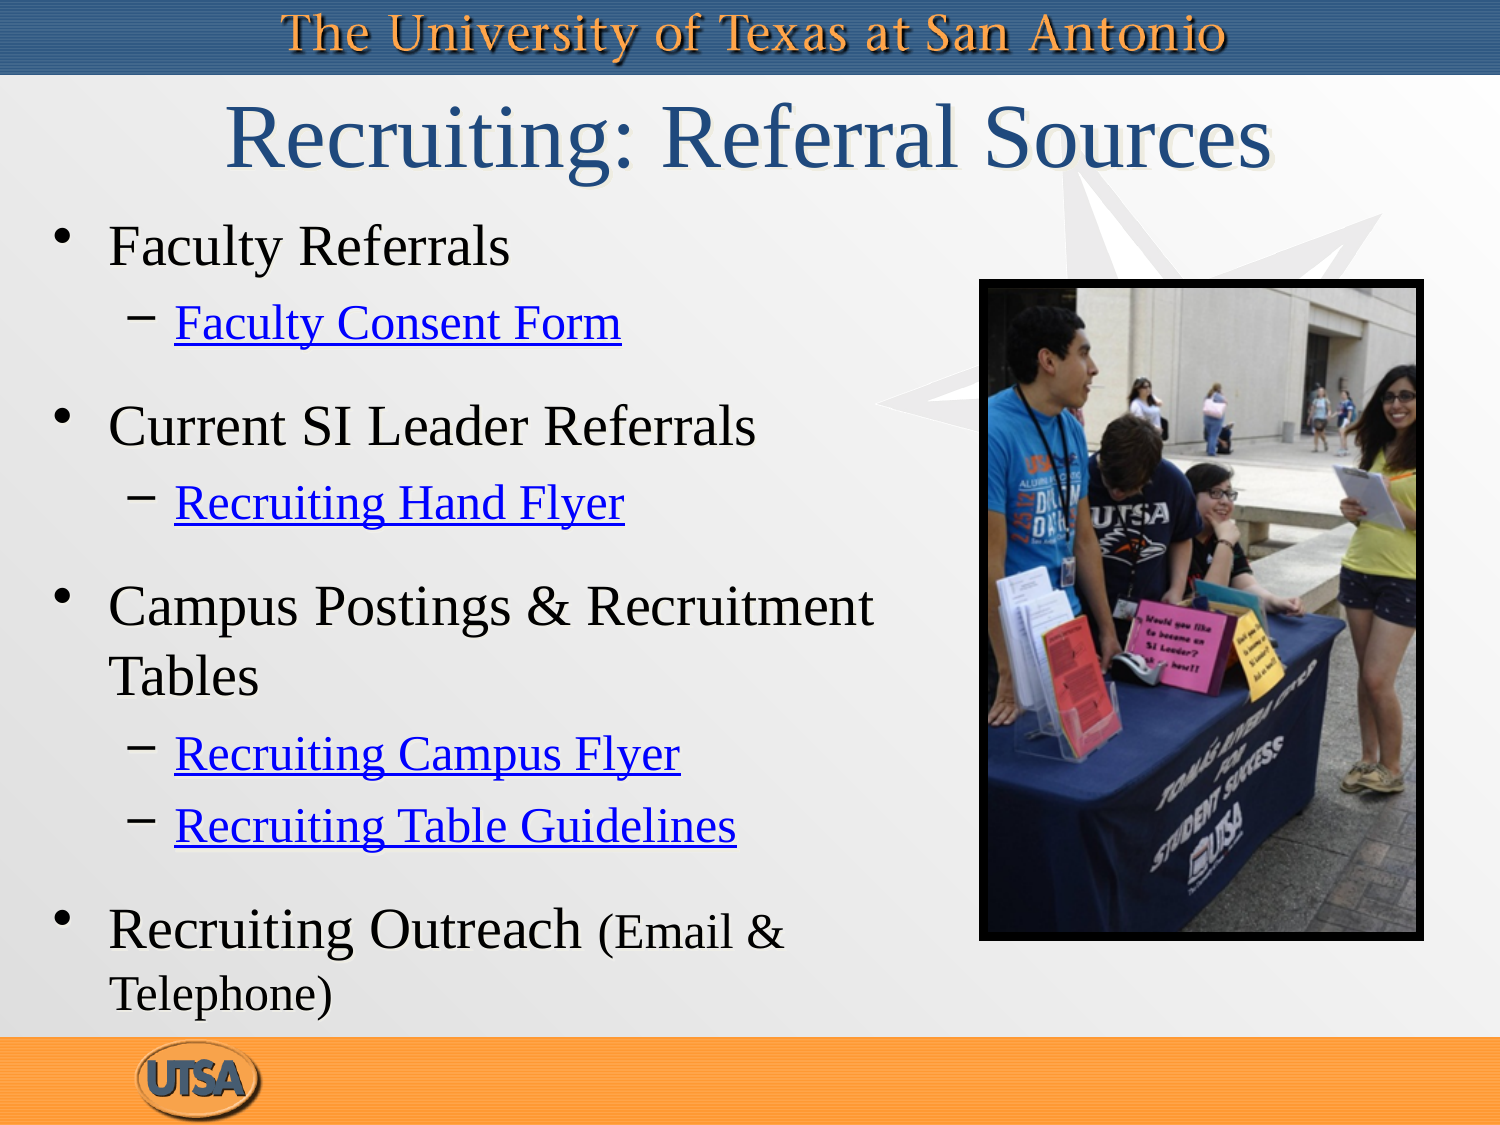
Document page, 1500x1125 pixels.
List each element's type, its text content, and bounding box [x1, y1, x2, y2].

picture [0, 1037, 1500, 1125]
picture [987, 287, 1417, 933]
title Recruiting: Referral Sources [112, 62, 1388, 201]
list Faculty Referrals Faculty Consent Form Current SI Leader Referrals Recruiting Hand Flyer Campus Postings & Recruitment Tables Recruiting Campus Flyer Recruiting Table Guidelines Recruiting Outreach (Email & Telephone) [37, 199, 926, 1038]
picture [0, 0, 1500, 75]
